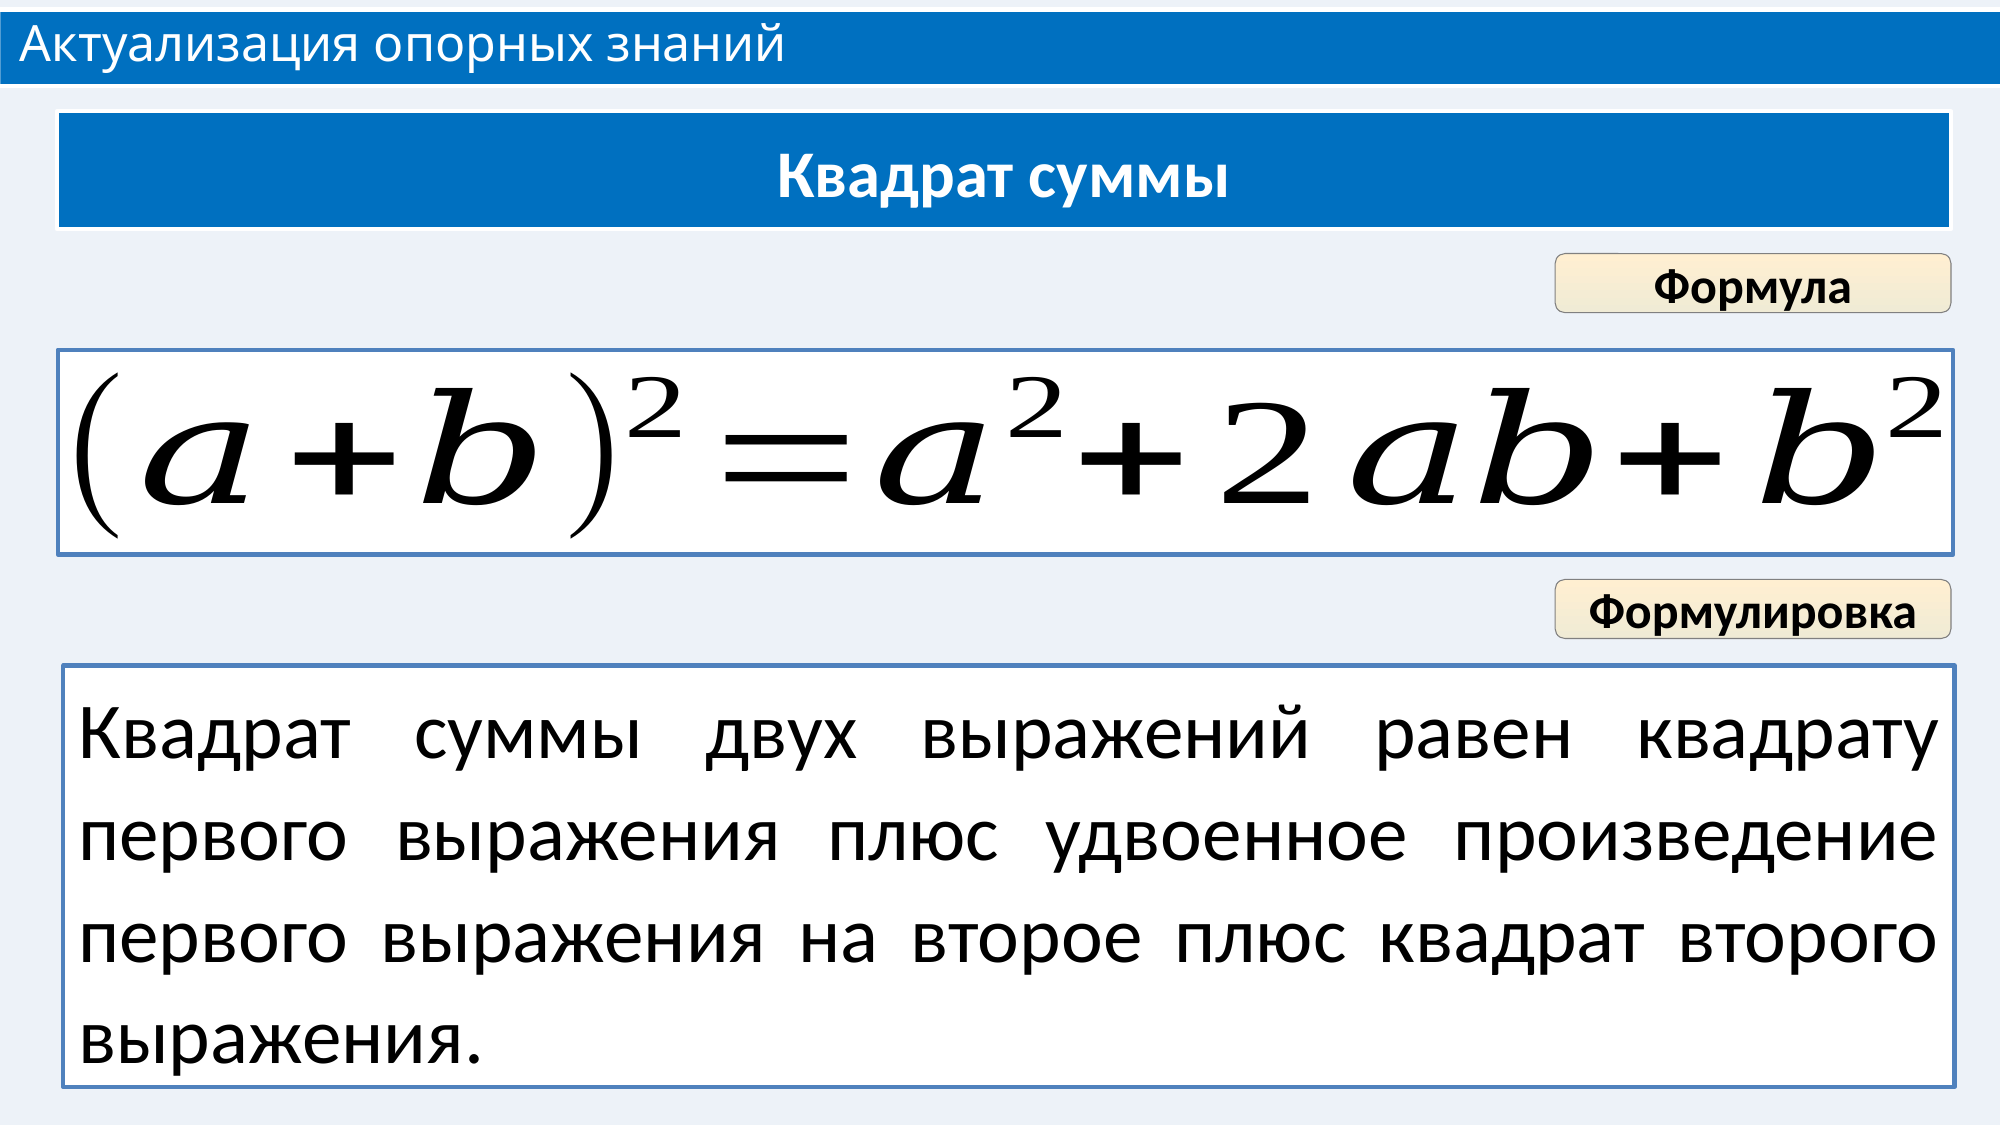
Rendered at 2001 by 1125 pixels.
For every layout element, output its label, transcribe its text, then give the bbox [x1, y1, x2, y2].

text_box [0, 9, 2000, 87]
title Актуализация опорных знаний [4, 0, 2000, 6]
text_box Формулировка [1553, 577, 1954, 641]
text_box Квадрат суммы [55, 109, 1953, 231]
text_box Квадрат суммы двух выражений равен квадрату первого выражения плюс удвоенное произведение первого выражения на второе плюс квадрат второго выражения. [61, 663, 1957, 1089]
text_box Формула [1553, 251, 1954, 315]
